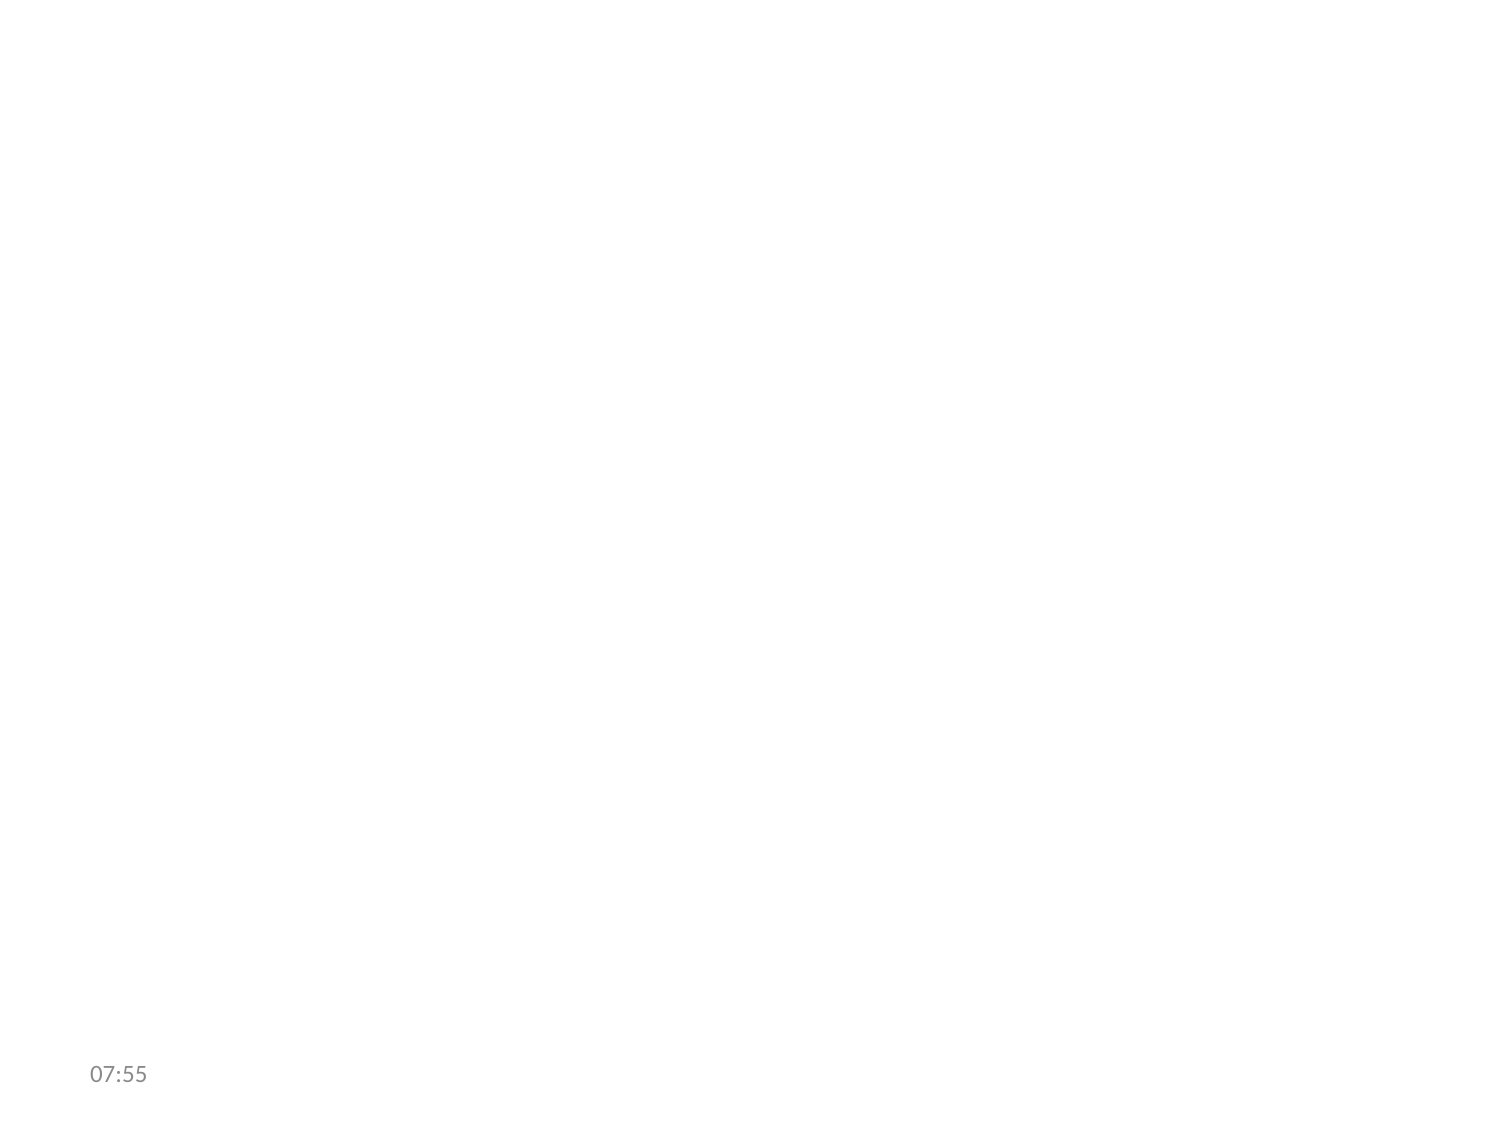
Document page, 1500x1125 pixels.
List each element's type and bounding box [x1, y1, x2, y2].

slide_number [75, 1042, 425, 1103]
